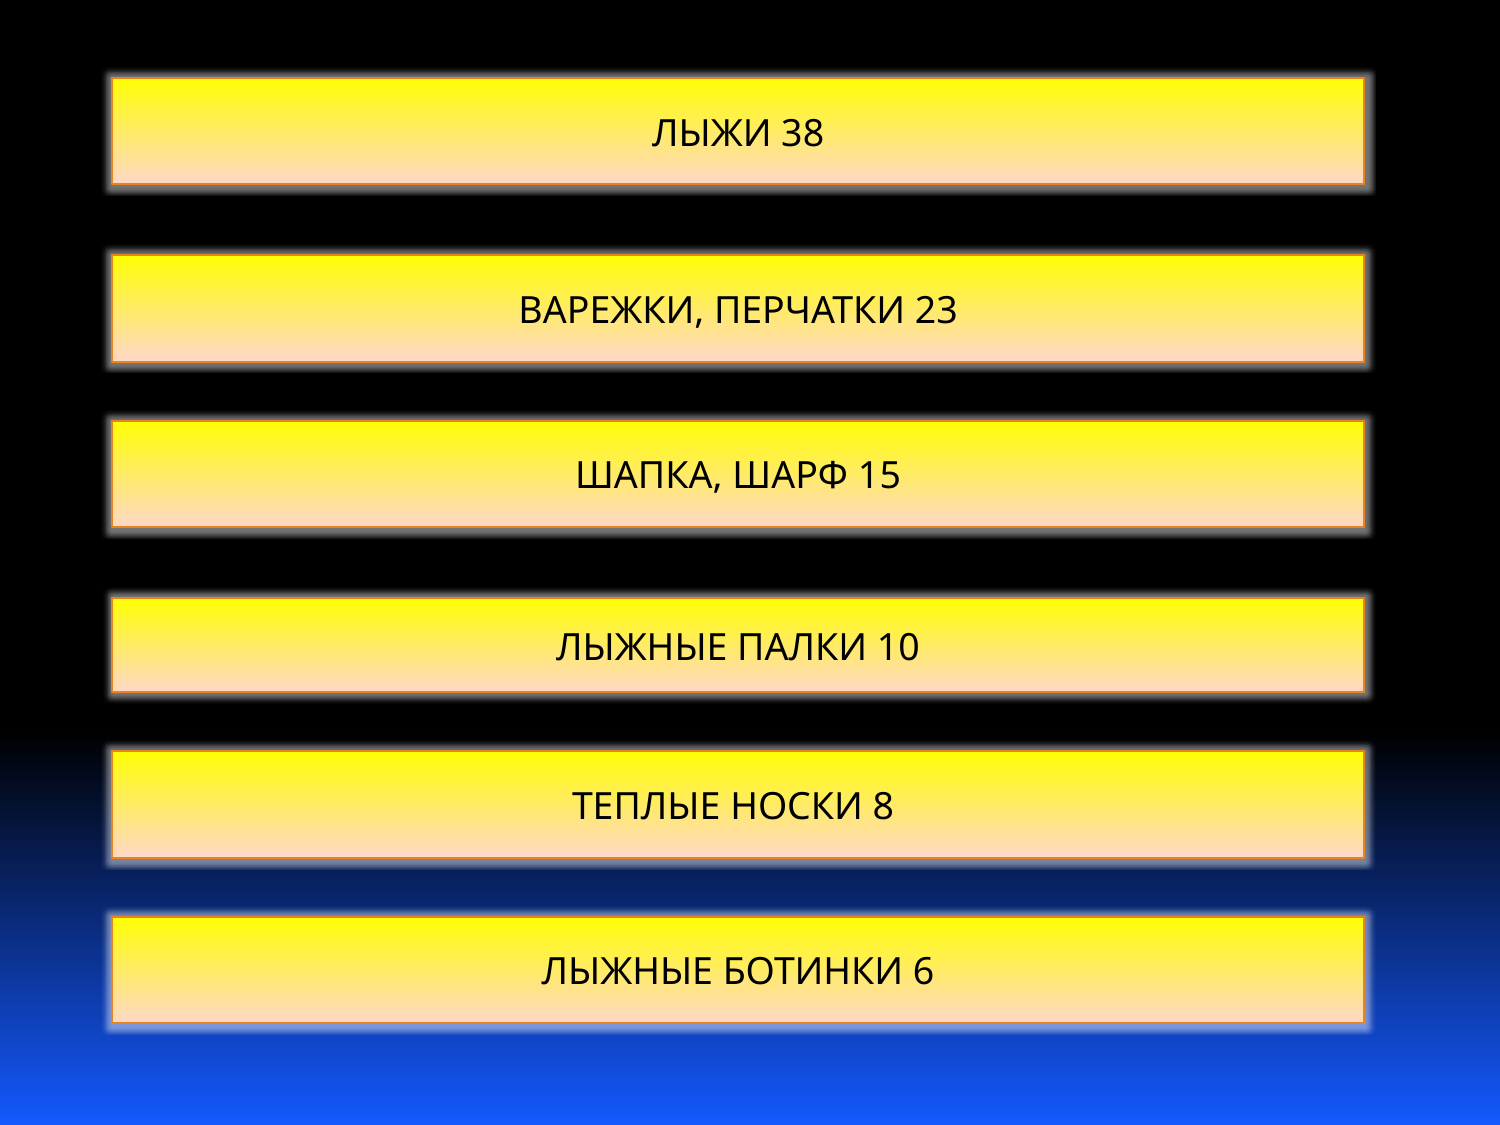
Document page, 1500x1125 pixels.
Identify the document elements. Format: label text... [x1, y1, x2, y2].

text_box ВАРЕЖКИ, ПЕРЧАТКИ 23 [111, 254, 1365, 363]
text_box ЛЫЖИ 38 [111, 77, 1365, 185]
text_box ШАПКА, ШАРФ 15 [111, 420, 1365, 528]
text_box ТЕПЛЫЕ НОСКИ 8 [111, 750, 1365, 859]
text_box ЛЫЖНЫЕ БОТИНКИ 6 [111, 916, 1365, 1024]
text_box ЛЫЖНЫЕ ПАЛКИ 10 [111, 597, 1365, 693]
